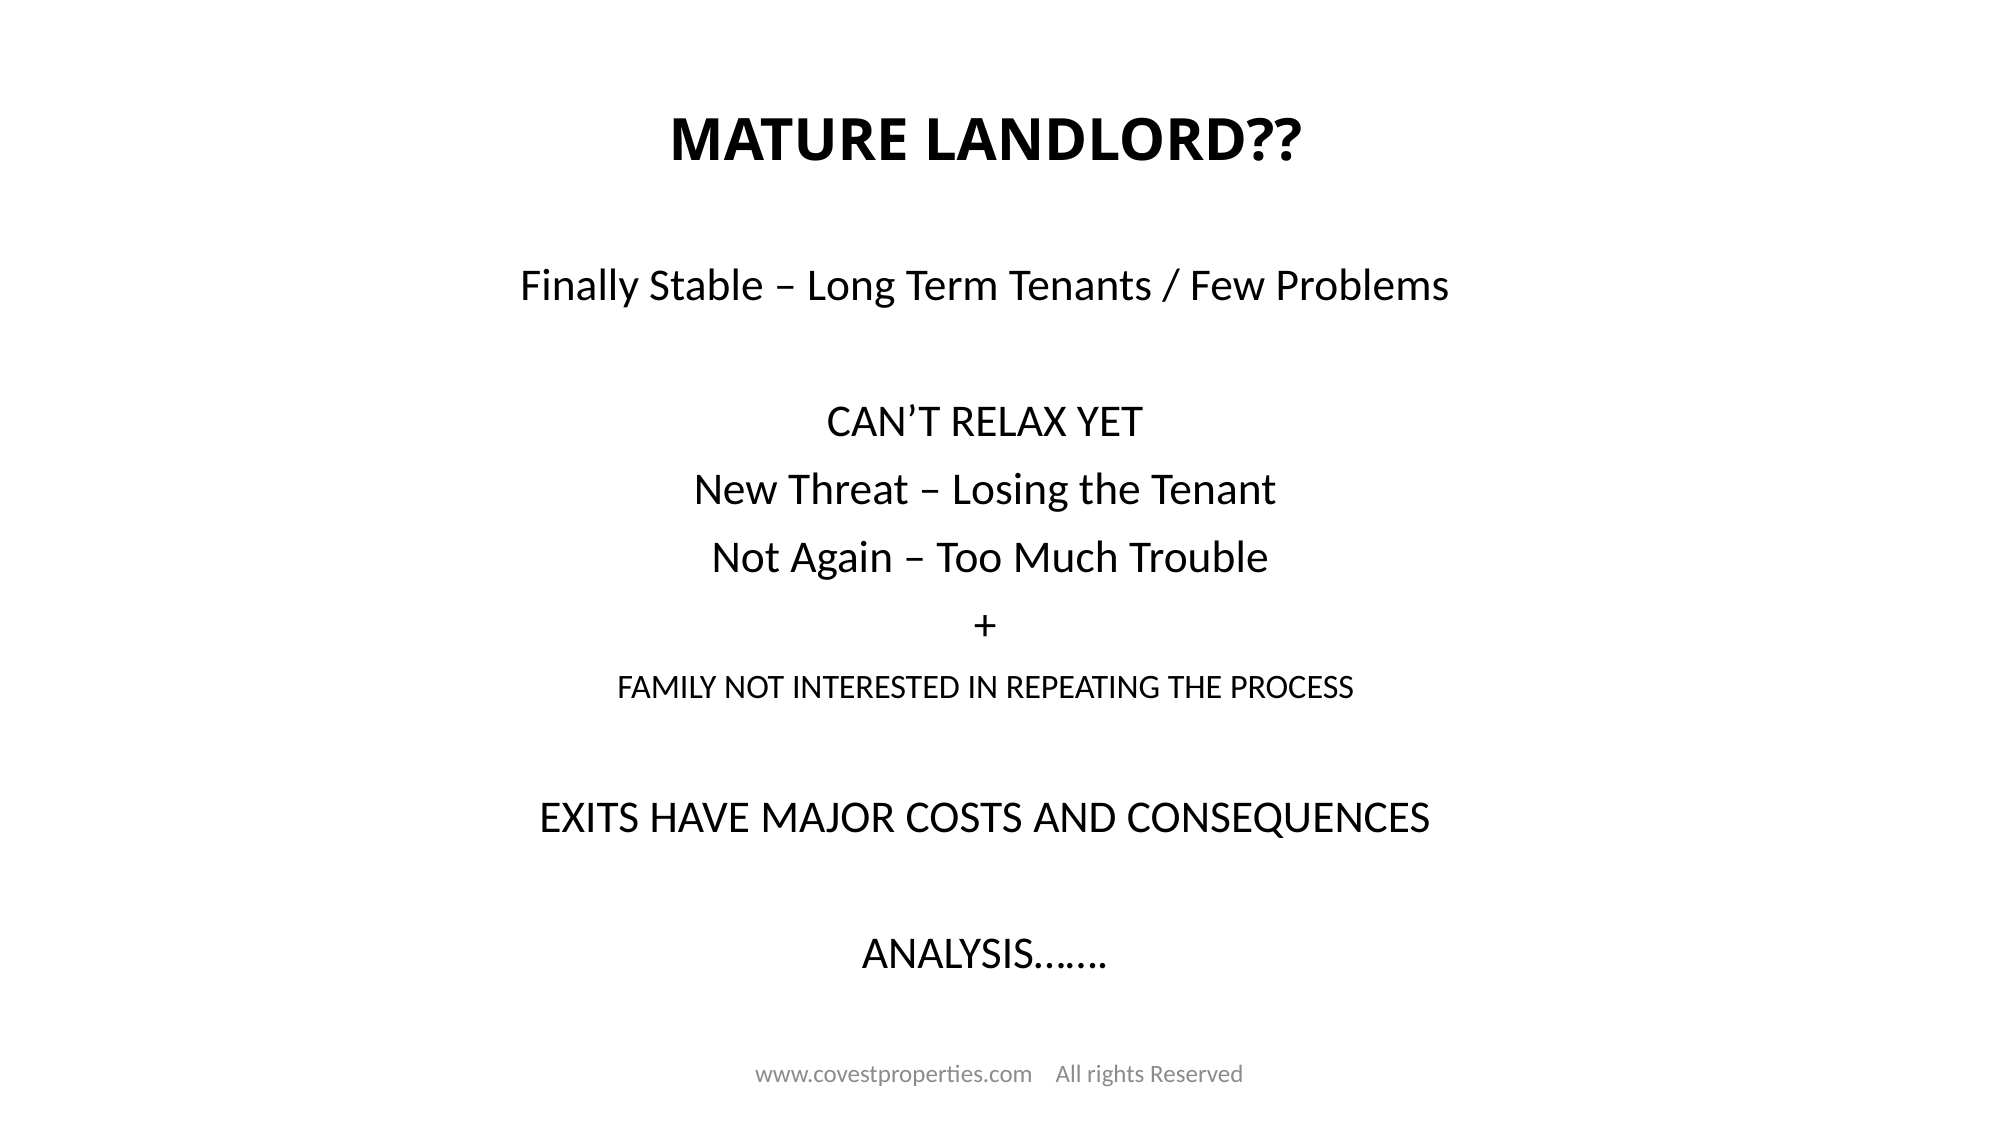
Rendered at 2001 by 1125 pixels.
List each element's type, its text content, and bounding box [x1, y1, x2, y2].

subtitle Finally Stable – Long Term Tenants / Few Problems CAN’T RELAX YET New Threat – Losing the Tenant Not Again – Too Much Trouble + FAMILY NOT INTERESTED IN REPEATING THE PROCESS EXITS HAVE MAJOR COSTS AND CONSEQUENCES ANALYSIS……. [220, 180, 1750, 989]
footer www.covestproperties.com All rights Reserved [662, 1042, 1338, 1103]
title MATURE LANDLORD?? [220, 85, 1750, 180]
